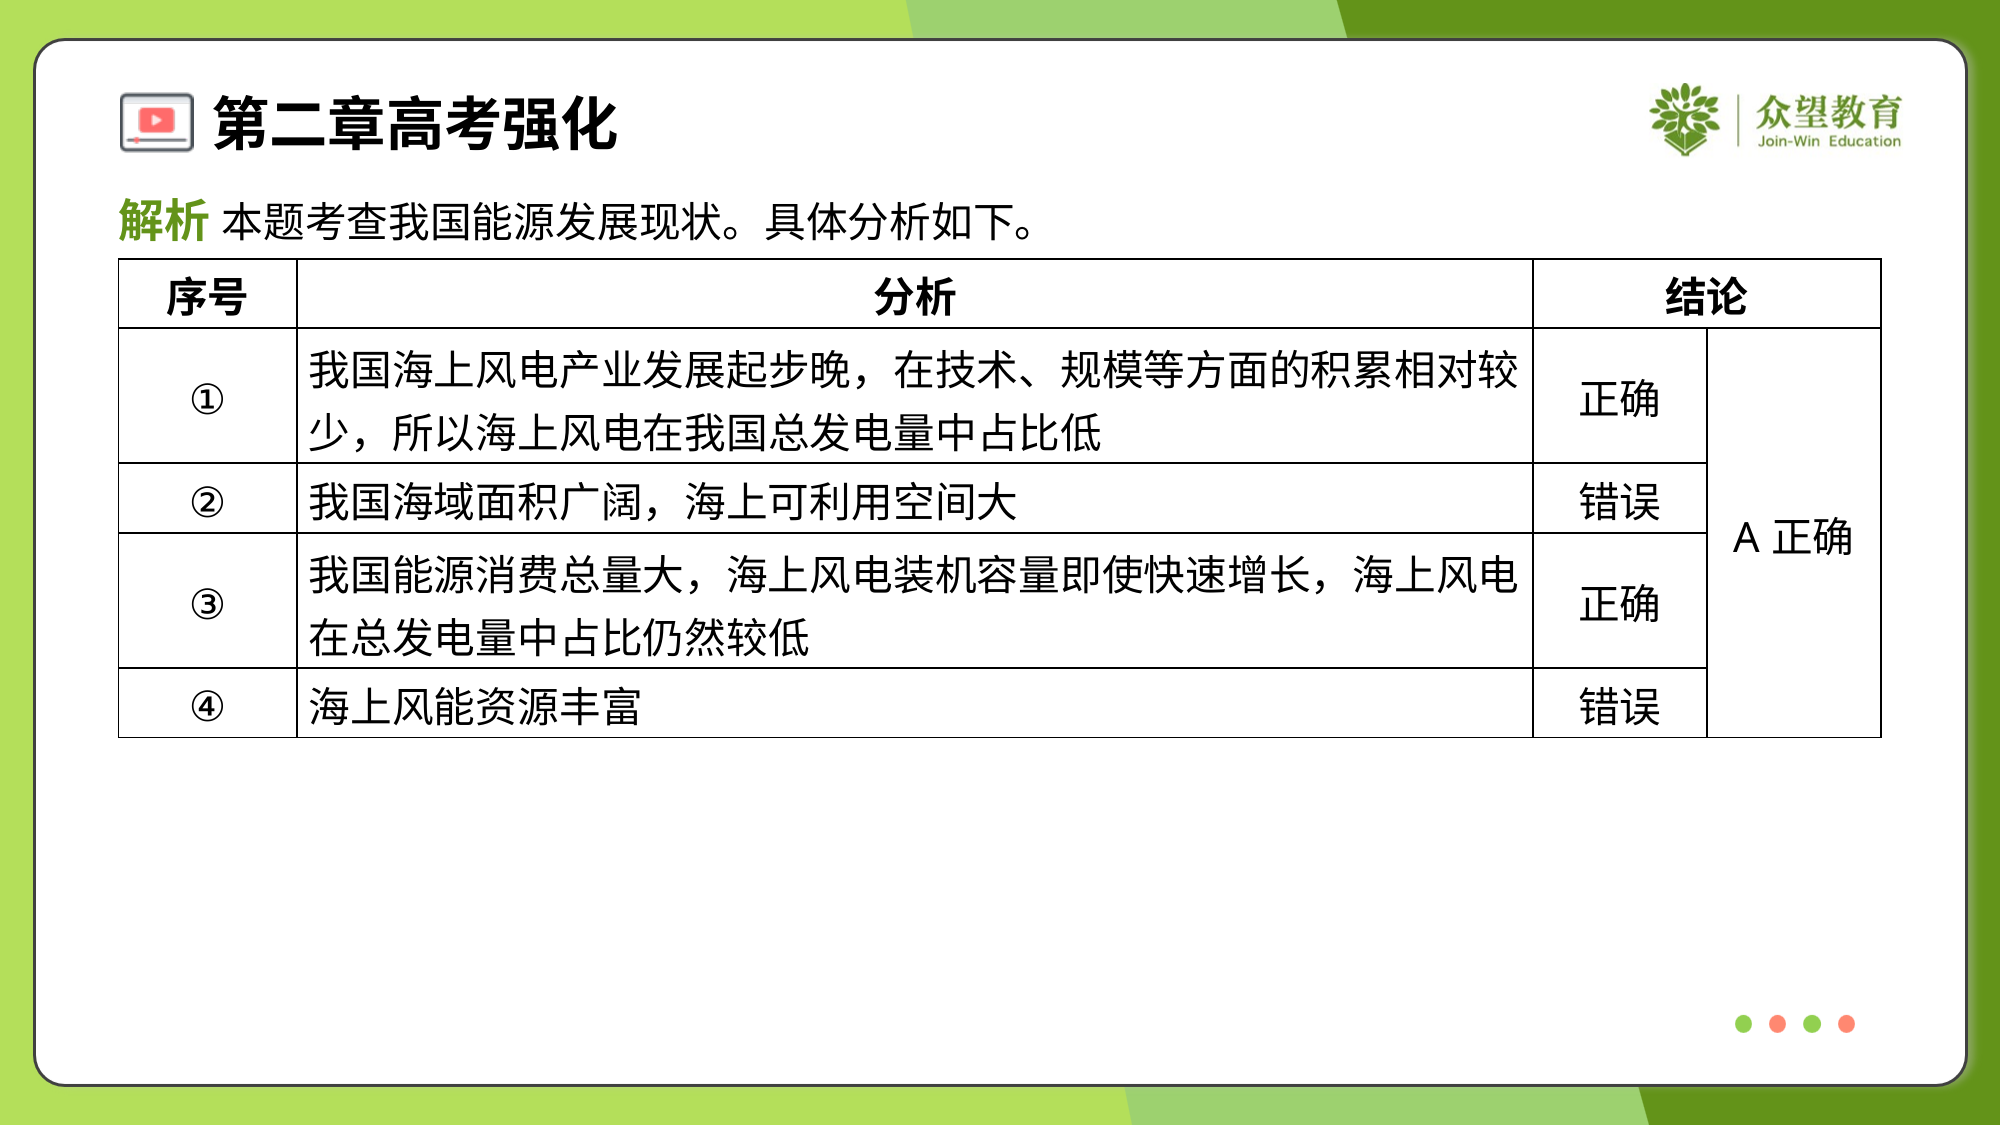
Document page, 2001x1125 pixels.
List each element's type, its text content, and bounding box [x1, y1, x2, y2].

table_cell 错误 [1534, 464, 1706, 532]
table_cell ④ [119, 669, 296, 737]
table_cell 正确 [1534, 534, 1706, 667]
table_header 结论 [1534, 260, 1880, 327]
table_header 分析 [298, 260, 1532, 327]
table_cell 错误 [1534, 669, 1706, 737]
table_cell 正确 [1534, 329, 1706, 462]
table_cell ③ [119, 534, 296, 667]
table_cell 我国能源消费总量大，海上风电装机容量即使快速增长，海上风电 在总发电量中占比仍然较低 [298, 534, 1532, 667]
table_cell ① [119, 329, 296, 462]
table_cell 我国海上风电产业发展起步晚，在技术、规模等方面的积累相对较 少，所以海上风电在我国总发电量中占比低 [298, 329, 1532, 462]
table_cell A正确 [1708, 329, 1880, 737]
picture [0, 0, 2000, 1125]
table_cell 海上风能资源丰富 [298, 669, 1532, 737]
table_cell ② [119, 464, 296, 532]
table_header 序号 [119, 260, 296, 327]
text_box 解析 本题考查我国能源发展现状。具体分析如下。 [118, 164, 1883, 237]
table_cell 我国海域面积广阔，海上可利用空间大 [298, 464, 1532, 532]
